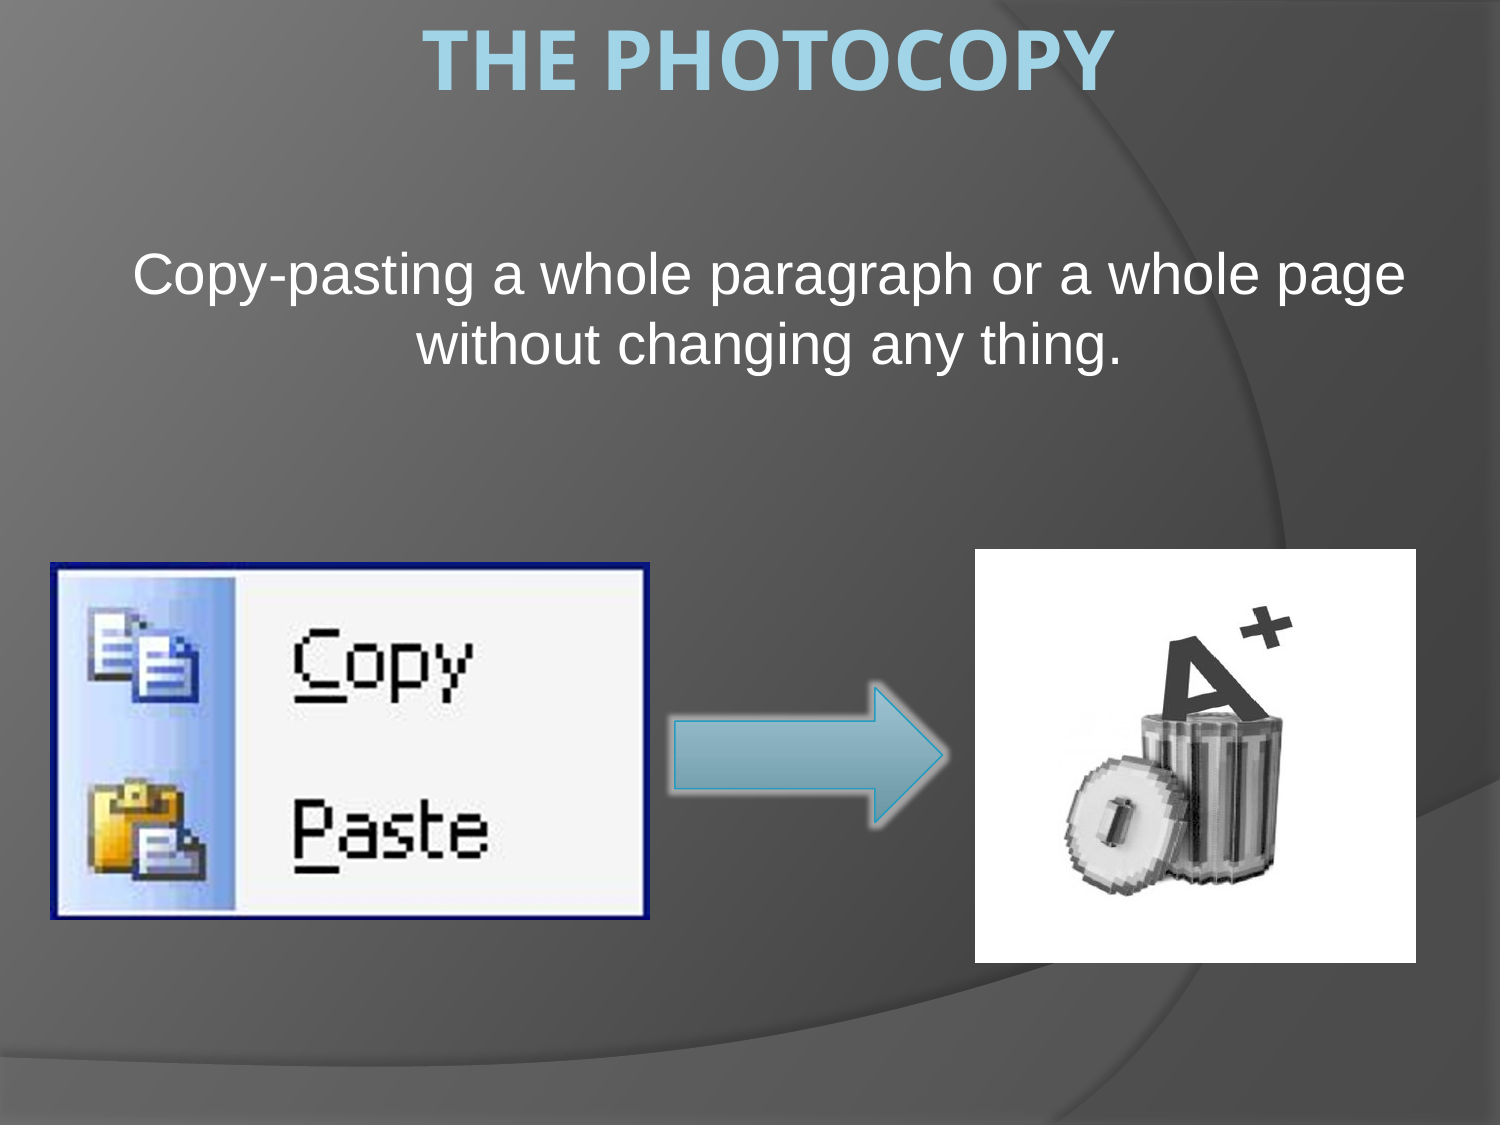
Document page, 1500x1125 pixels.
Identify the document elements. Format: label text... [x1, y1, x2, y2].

text_box [674, 686, 944, 824]
subtitle Copy-pasting a whole paragraph or a whole page without changing any thing. [71, 174, 1463, 1063]
title The Photocopy [387, 0, 1150, 174]
picture [49, 562, 651, 920]
picture [974, 549, 1417, 963]
